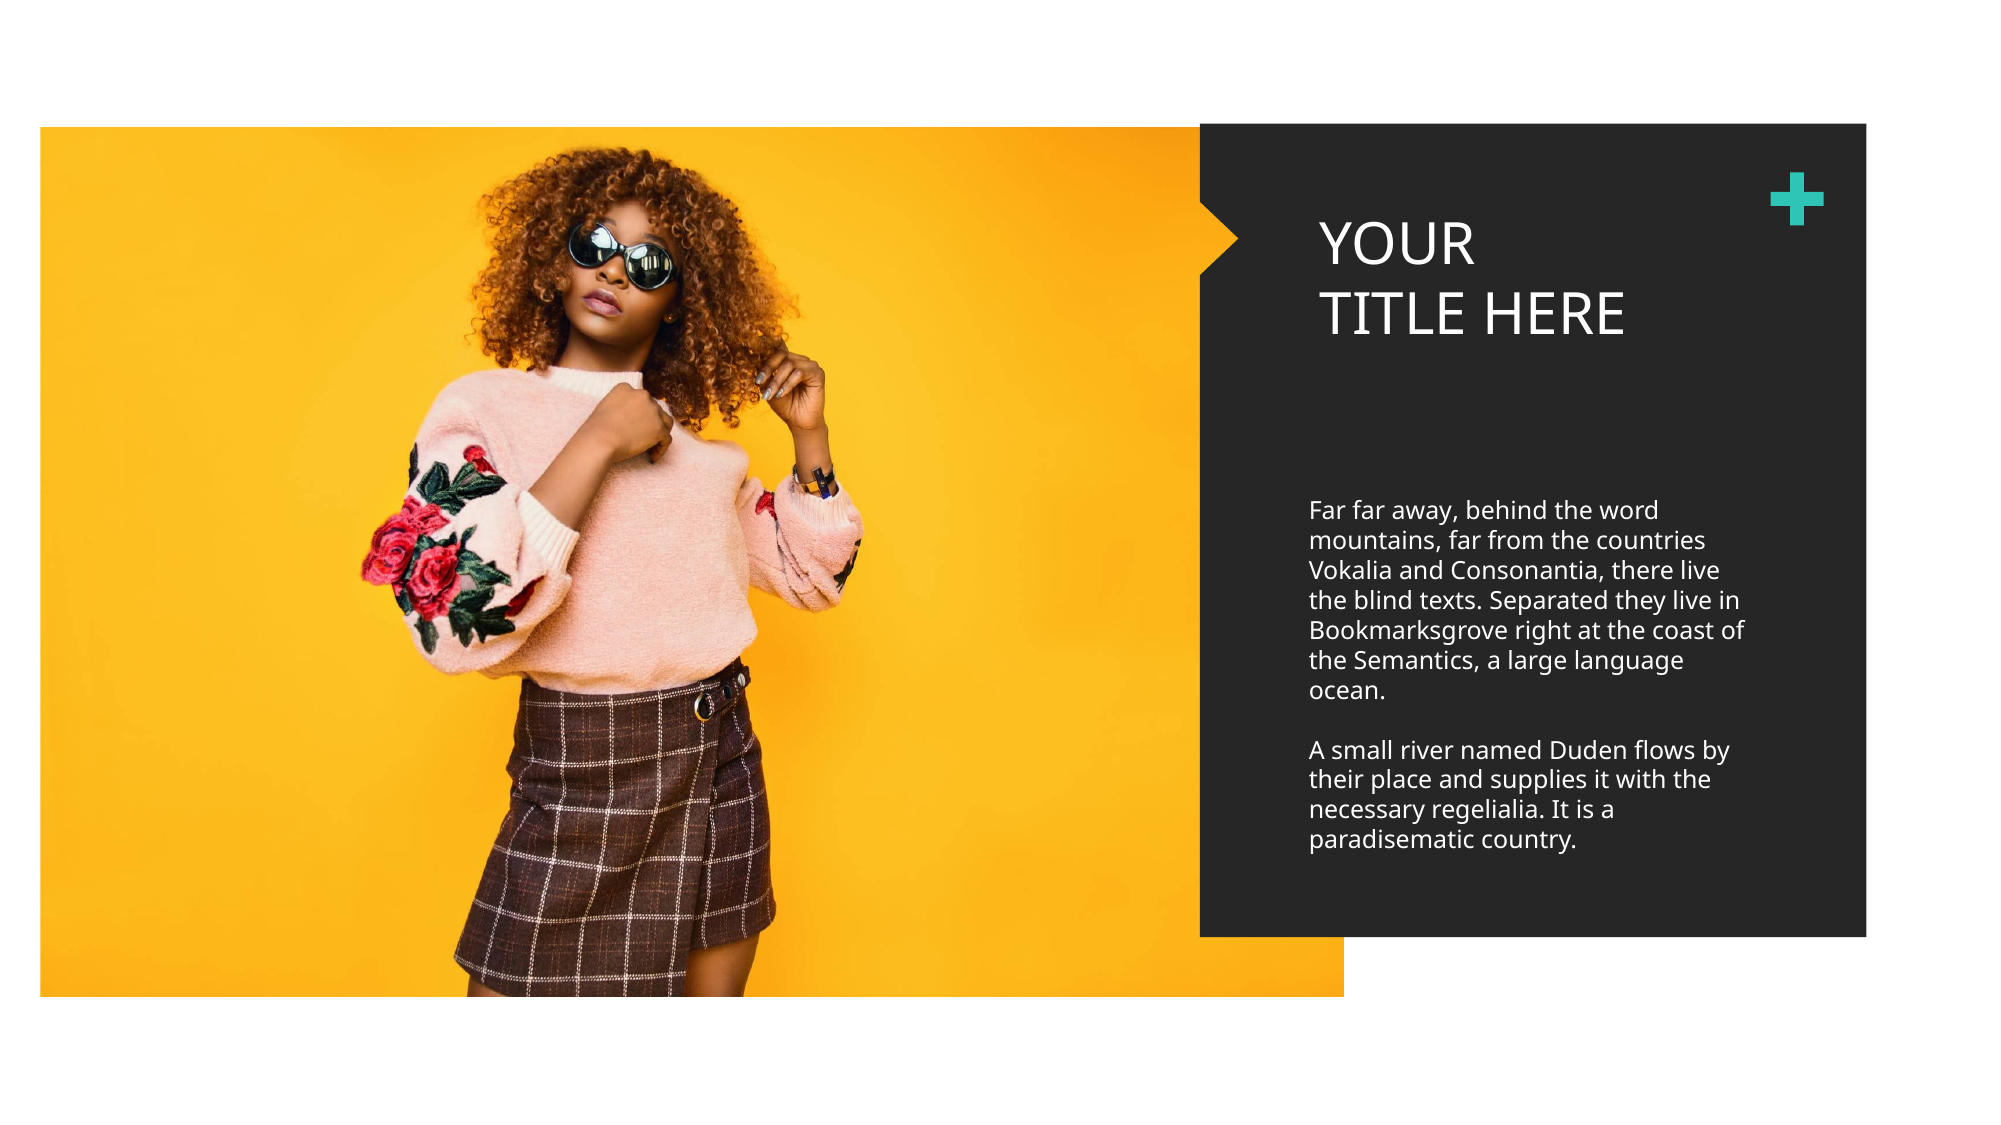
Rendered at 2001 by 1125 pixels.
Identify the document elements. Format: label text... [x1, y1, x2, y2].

text_box [1198, 122, 1868, 939]
text_box Far far away, behind the word mountains, far from the countries Vokalia and Consonantia, there live the blind texts. Separated they live in Bookmarksgrove right at the coast of the Semantics, a large language ocean. A small river named Duden flows by their place and supplies it with the necessary regelialia. It is a paradisematic country. [1344, 487, 1771, 862]
picture [40, 127, 1344, 997]
text_box YOUR TITLE HERE [1344, 198, 1643, 354]
text_box [1770, 171, 1825, 226]
